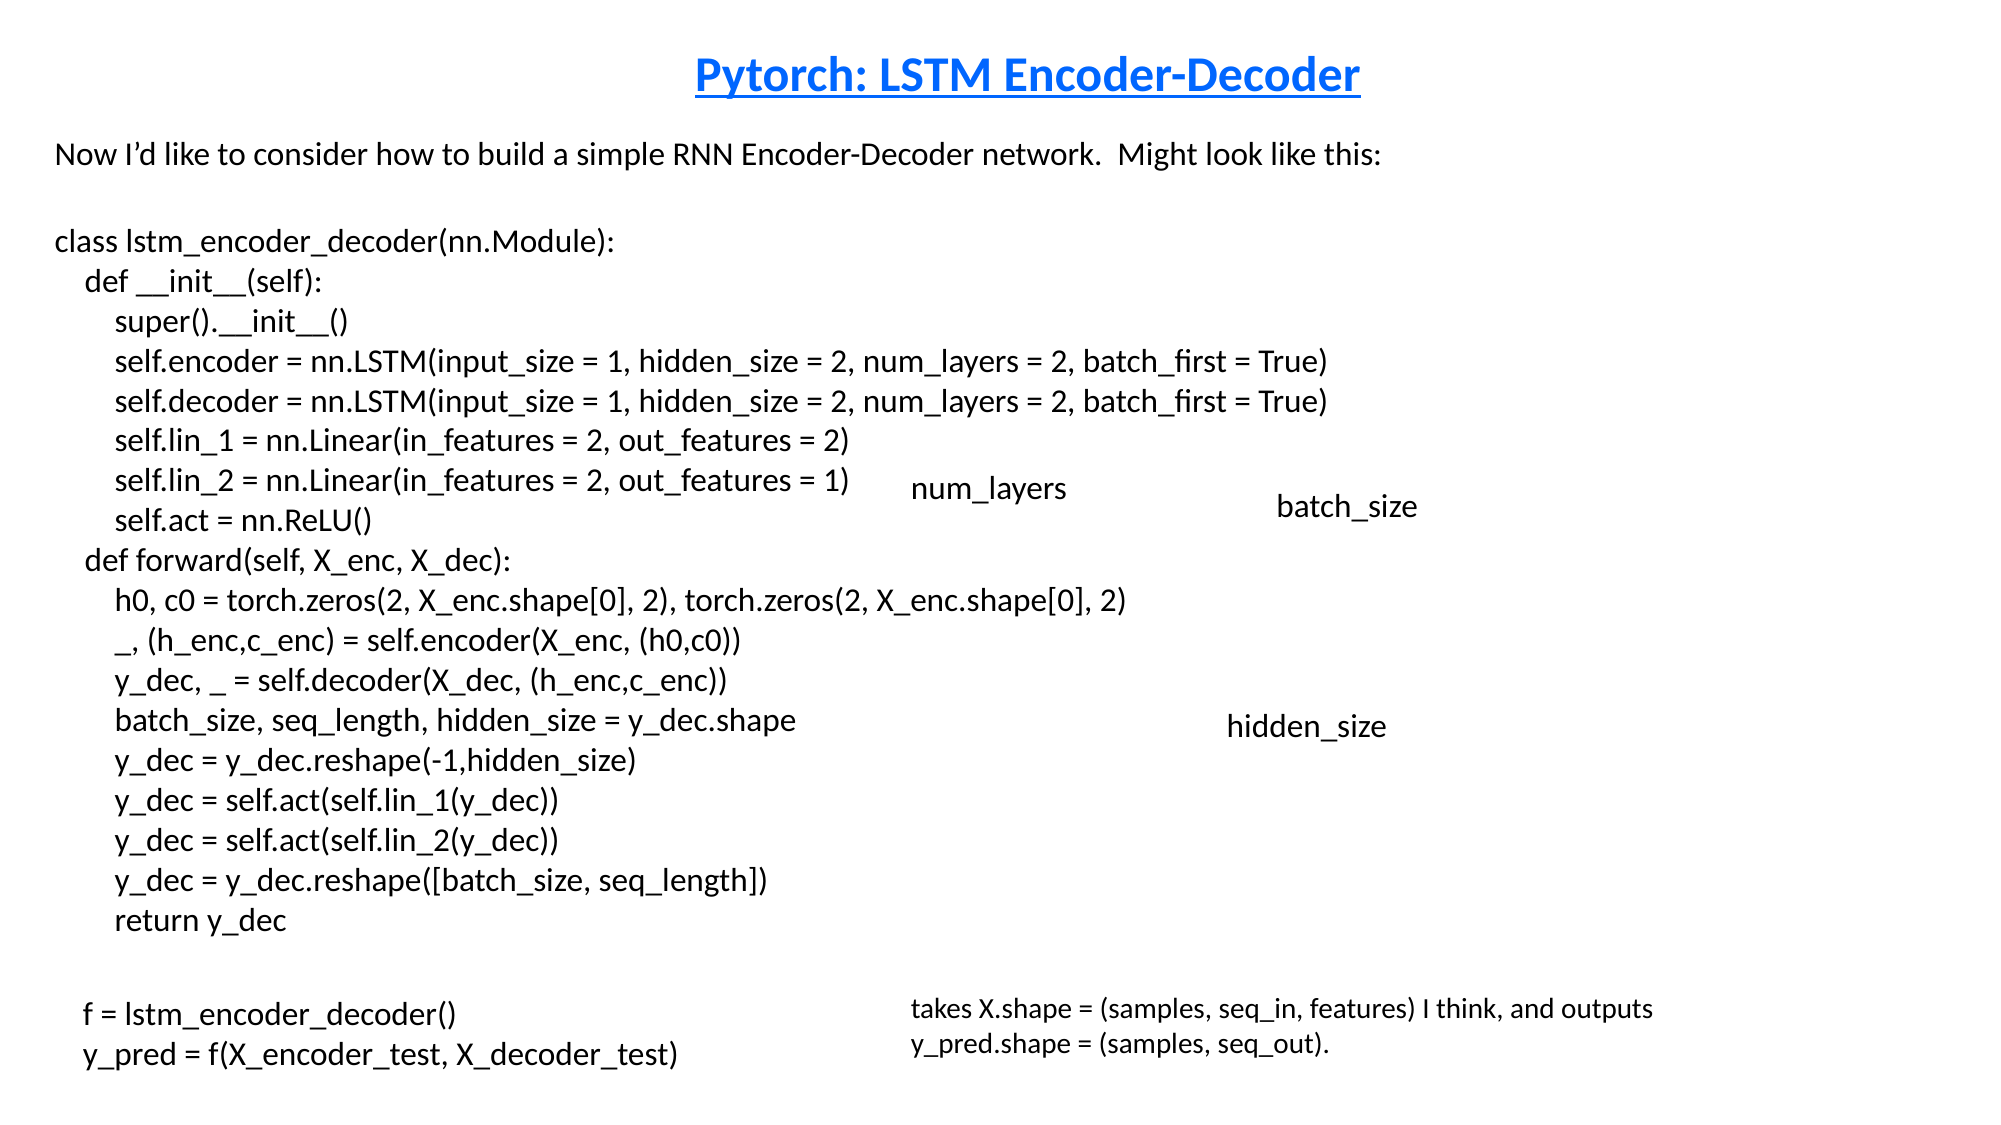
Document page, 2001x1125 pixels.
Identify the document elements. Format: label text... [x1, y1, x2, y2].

text_box hidden_size [1211, 696, 1411, 752]
text_box takes X.shape = (samples, seq_in, features) I think, and outputs y_pred.shape = (samples, seq_out). [896, 981, 1684, 1067]
text_box class lstm_encoder_decoder(nn.Module): def __init__(self): super().__init__() self.encoder = nn.LSTM(input_size = 1, hidden_size = 2, num_layers = 2, batch_first = True) self.decoder = nn.LSTM(input_size = 1, hidden_size = 2, num_layers = 2, batch_first = True) self.lin_1 = nn.Linear(in_features = 2, out_features = 2) self.lin_2 = nn.Linear(in_features = 2, out_features = 1) self.act = nn.ReLU() def forward(self, X_enc, X_dec): h0, c0 = torch.zeros(2, X_enc.shape[0], 2), torch.zeros(2, X_enc.shape[0], 2) _, (h_enc,c_enc) = self.encoder(X_enc, (h0,c0)) y_dec, _ = self.decoder(X_dec, (h_enc,c_enc)) batch_size, seq_length, hidden_size = y_dec.shape y_dec = y_dec.reshape(-1,hidden_size) y_dec = self.act(self.lin_1(y_dec)) y_dec = self.act(self.lin_2(y_dec)) y_dec = y_dec.reshape([batch_size, seq_length]) return y_dec [39, 211, 1361, 945]
text_box batch_size [1261, 477, 1460, 532]
text_box Now I’d like to consider how to build a simple RNN Encoder-Decoder network. Might look like this: [39, 125, 1480, 180]
text_box num_layers [896, 458, 1095, 514]
text_box f = lstm_encoder_decoder() y_pred = f(X_encoder_test, X_decoder_test) [68, 984, 733, 1080]
text_box Pytorch: LSTM Encoder-Decoder [680, 34, 1377, 110]
